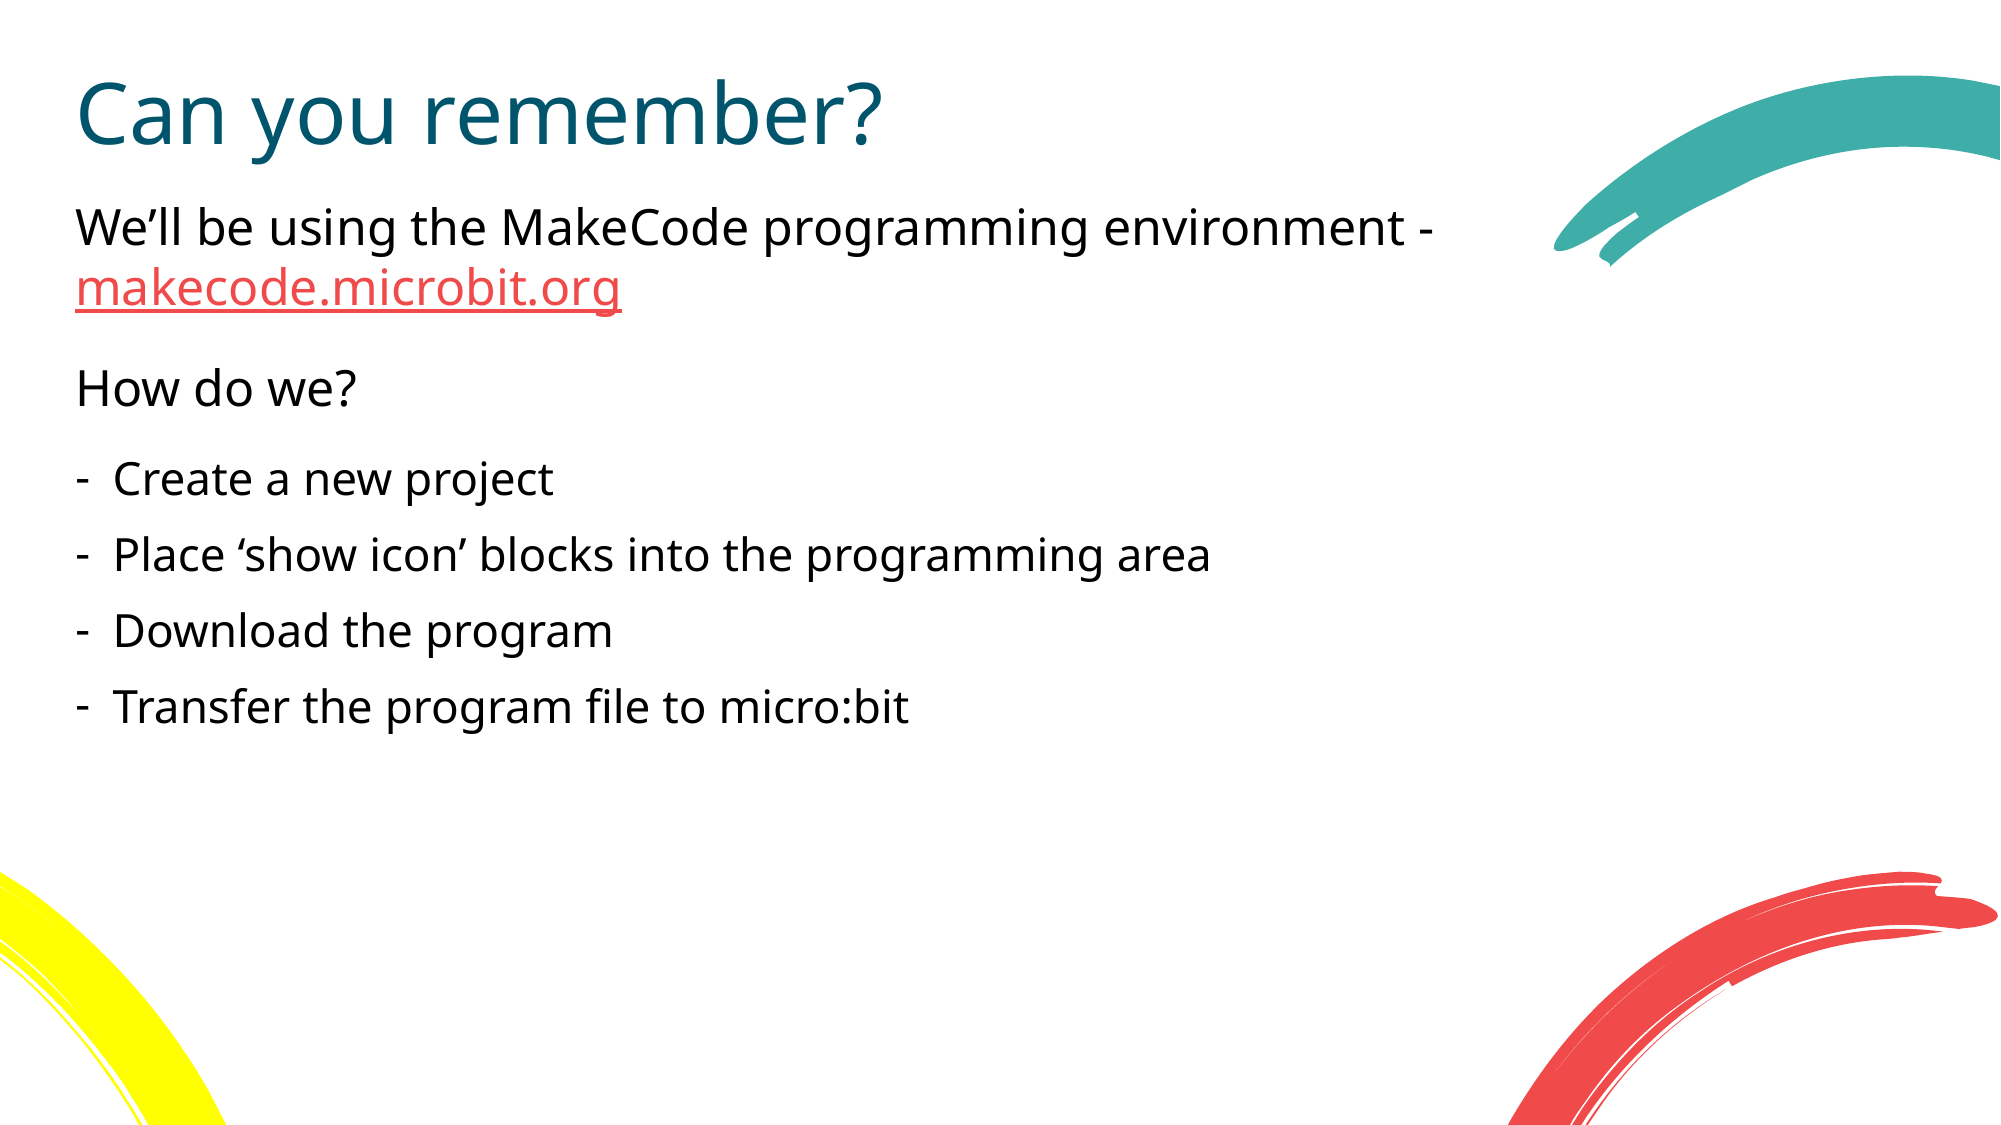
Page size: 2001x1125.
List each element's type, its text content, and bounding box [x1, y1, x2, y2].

title Can you remember? [55, 50, 1828, 175]
list We’ll be using the MakeCode programming environment - makecode.microbit.org How do we? Create a new project Place ‘show icon’ blocks into the programming area Download the program Transfer the program file to micro:bit [55, 175, 1828, 1002]
